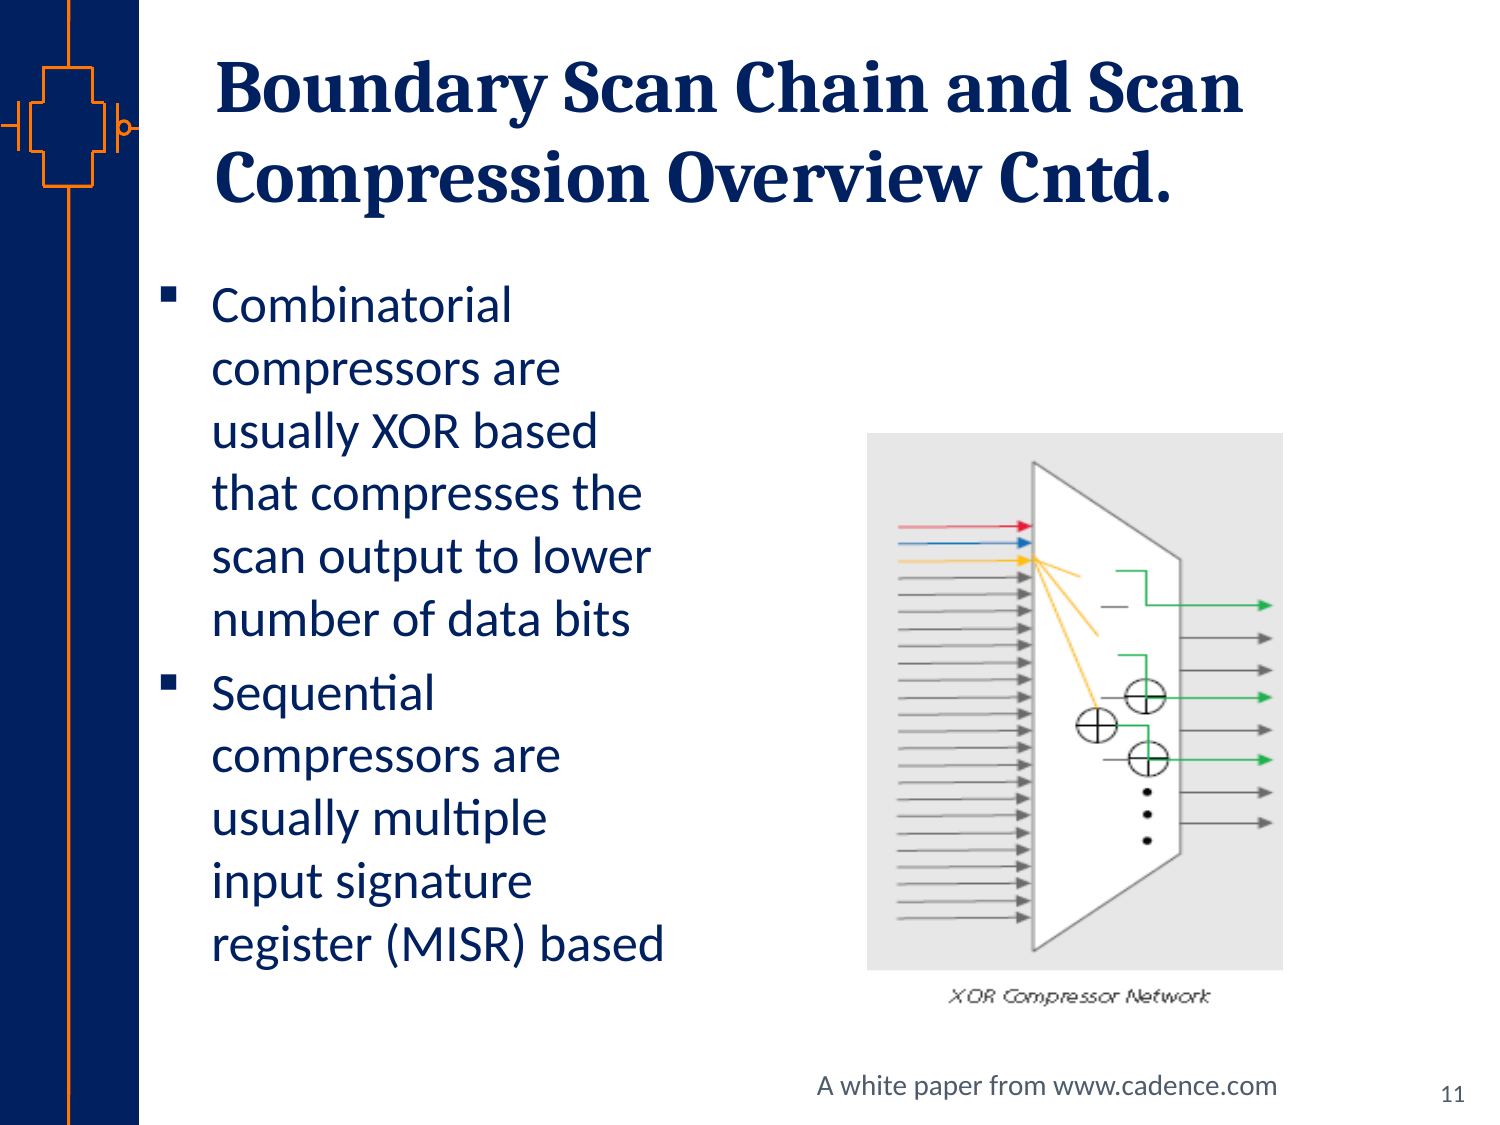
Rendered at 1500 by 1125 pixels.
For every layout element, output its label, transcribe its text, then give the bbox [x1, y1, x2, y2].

list Combinatorial compressors are usually XOR based that compresses the scan output to lower number of data bits Sequential compressors are usually multiple input signature register (MISR) based [141, 262, 682, 988]
slide_number 11 [1425, 1062, 1488, 1123]
text_box A white paper from www.cadence.com [802, 1058, 1453, 1109]
title Boundary Scan Chain and Scan Compression Overview Cntd. [200, 0, 1388, 225]
picture [867, 433, 1283, 1017]
